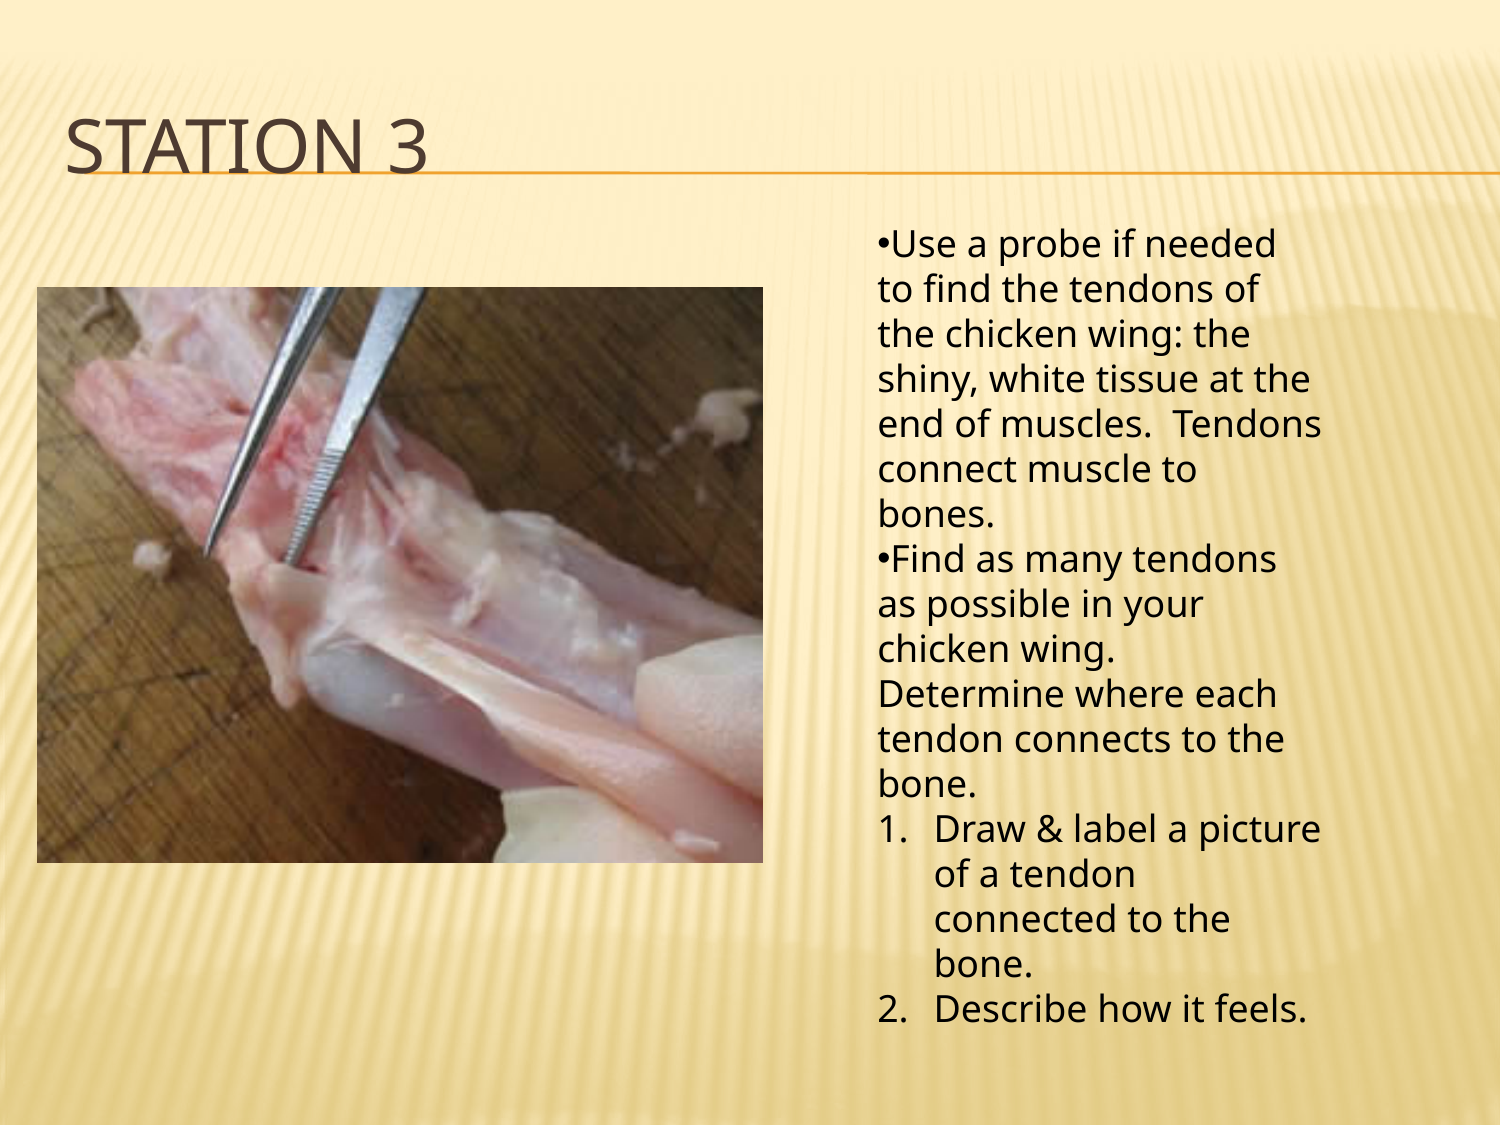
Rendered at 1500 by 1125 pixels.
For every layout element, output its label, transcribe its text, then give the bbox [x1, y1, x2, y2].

title Station 3 [50, 75, 1475, 213]
text_box Use a probe if needed to find the tendons of the chicken wing: the shiny, white tissue at the end of muscles. Tendons connect muscle to bones. Find as many tendons as possible in your chicken wing. Determine where each tendon connects to the bone. Draw & label a picture of a tendon connected to the bone. Describe how it feels. [862, 212, 1338, 1038]
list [37, 287, 763, 863]
